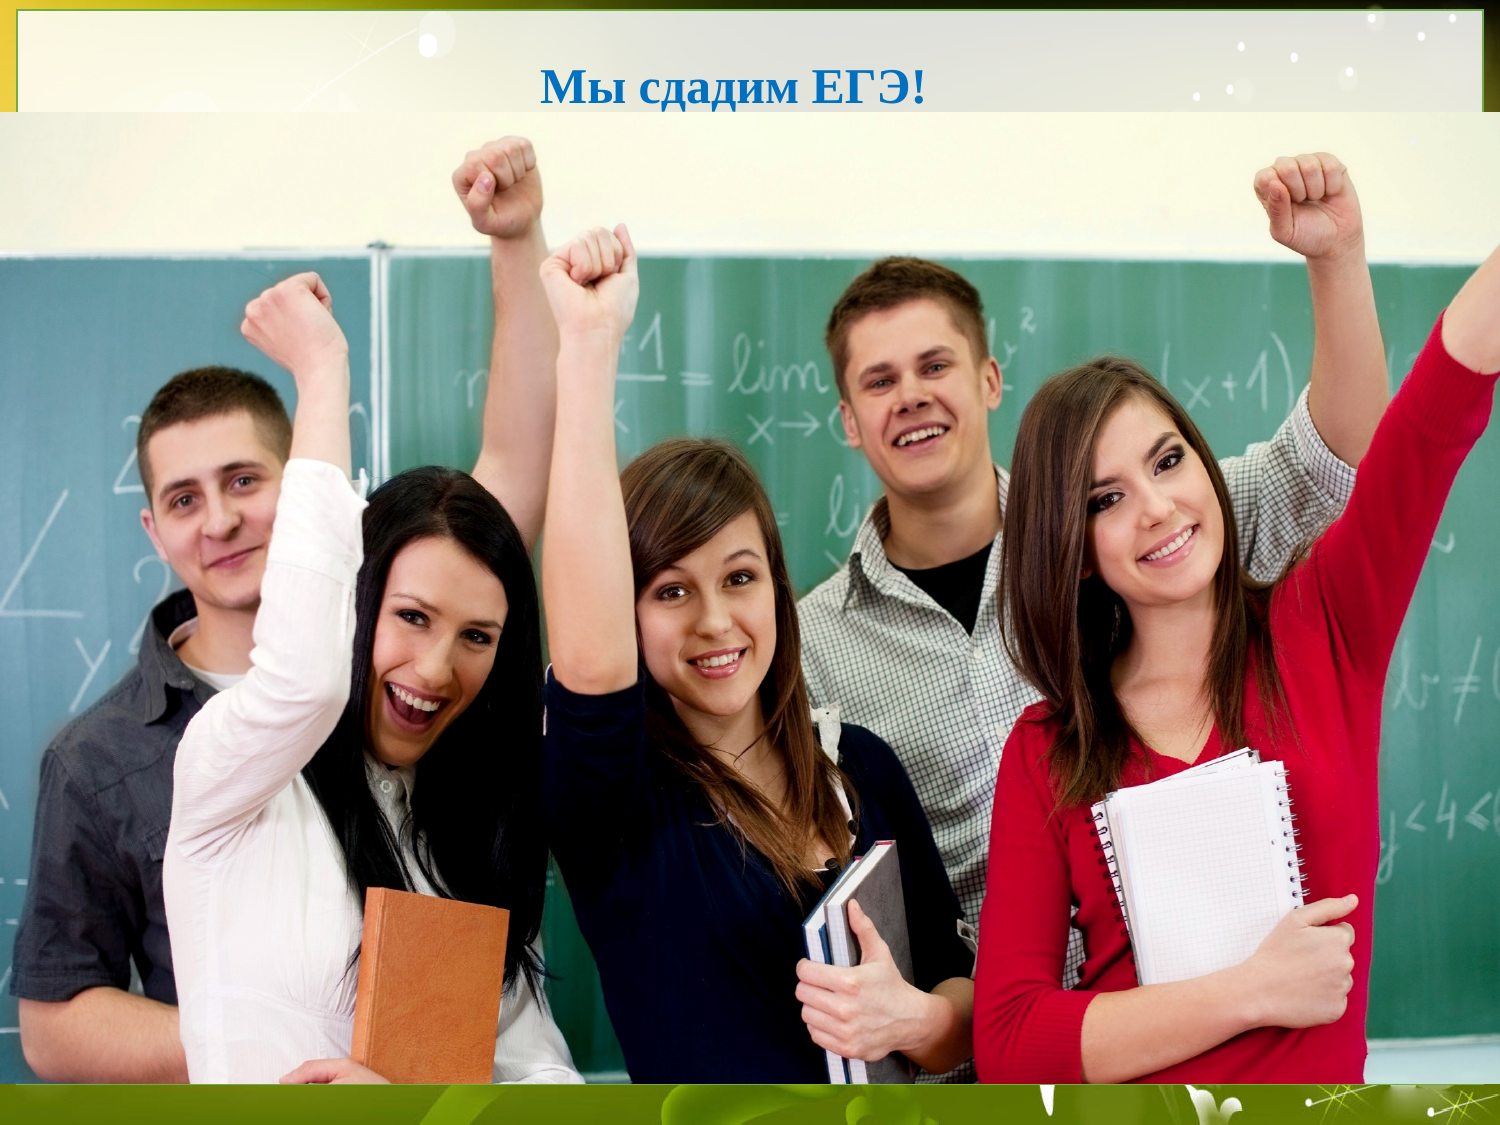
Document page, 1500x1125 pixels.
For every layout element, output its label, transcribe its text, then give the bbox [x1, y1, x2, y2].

title Мы сдадим ЕГЭ! [112, 12, 1388, 112]
slide_number 9 [1059, 1084, 1397, 1103]
picture [0, 0, 1500, 1125]
text_box [16, 9, 1484, 112]
